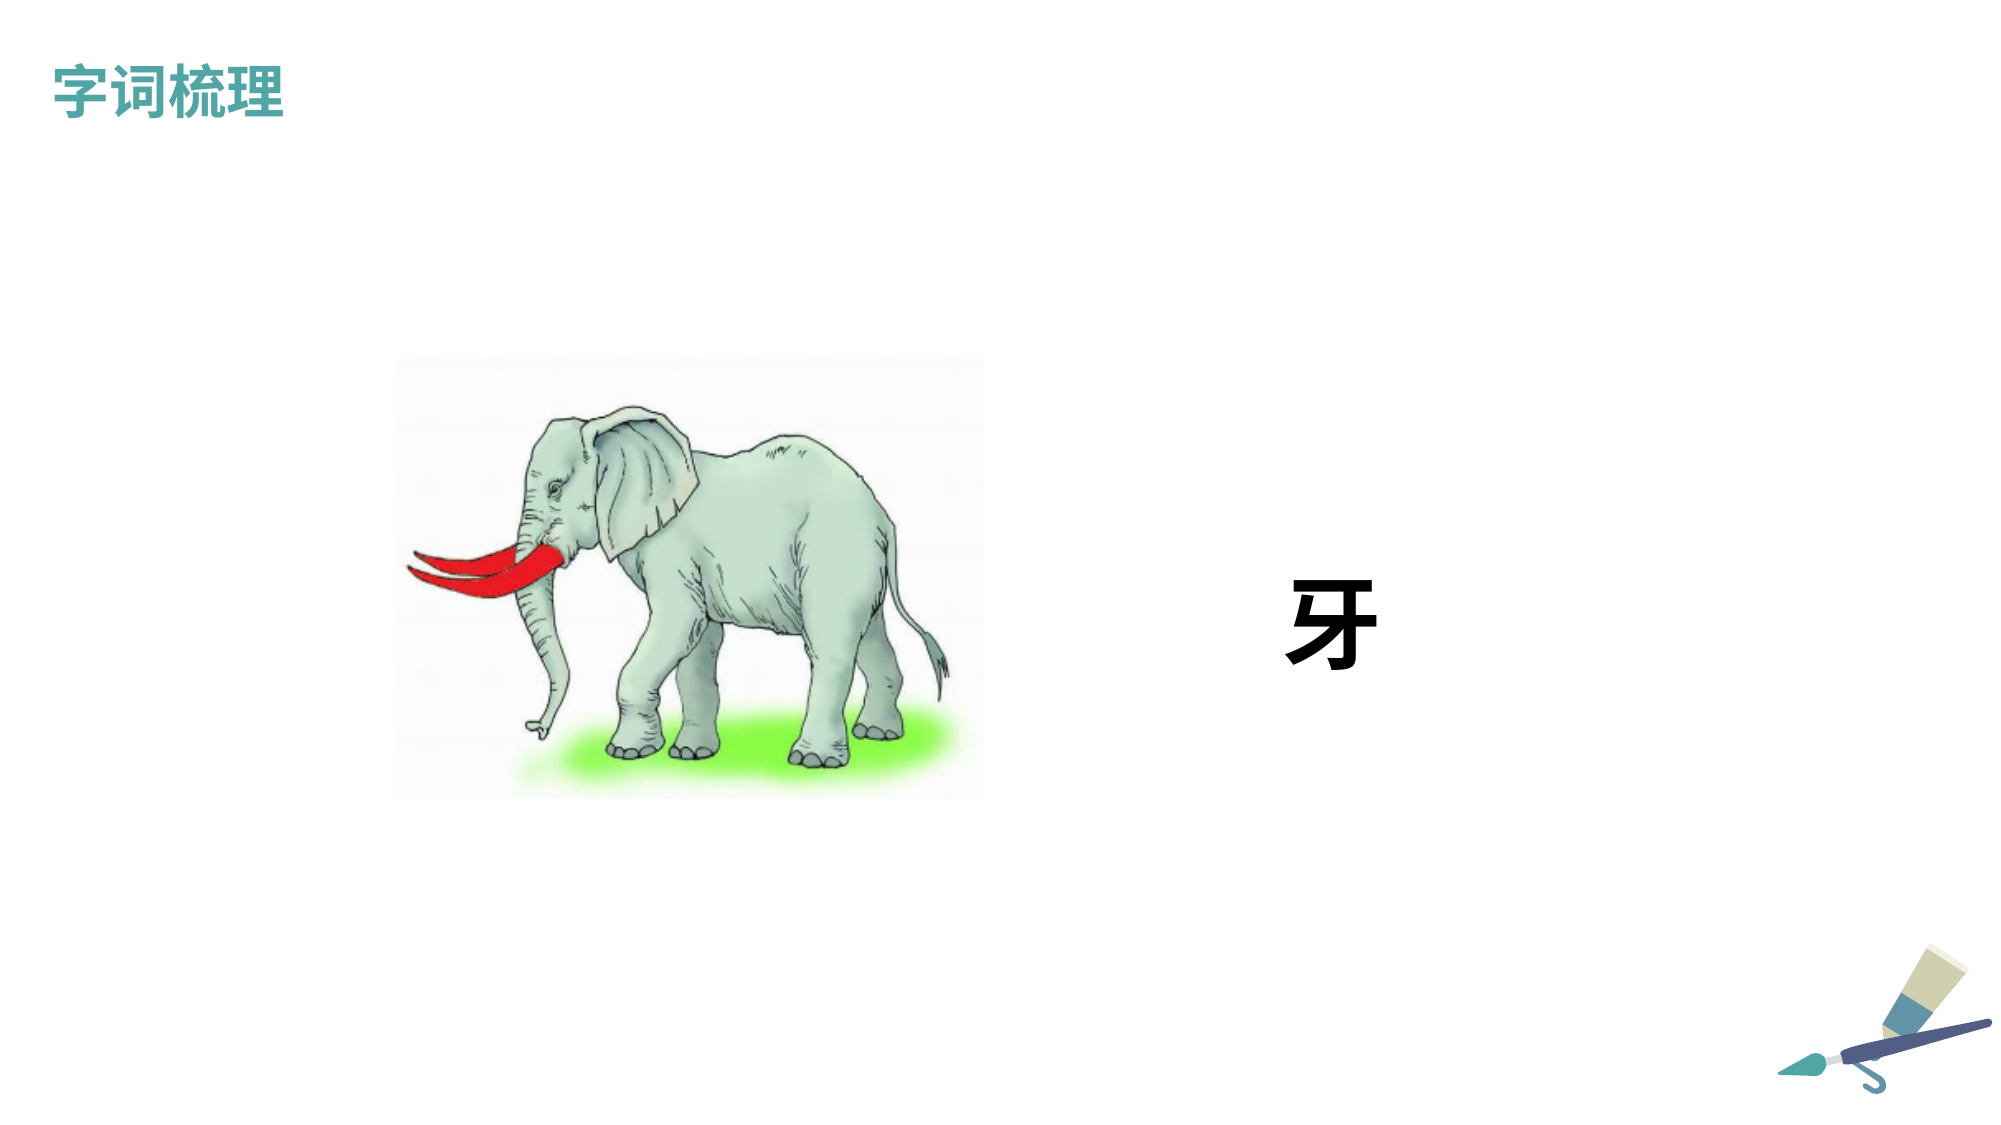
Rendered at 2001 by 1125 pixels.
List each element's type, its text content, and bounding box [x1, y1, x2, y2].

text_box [1811, 945, 1974, 1125]
text_box 字词梳理 [36, 48, 356, 133]
text_box 牙 [1153, 554, 1512, 689]
picture [397, 358, 991, 799]
